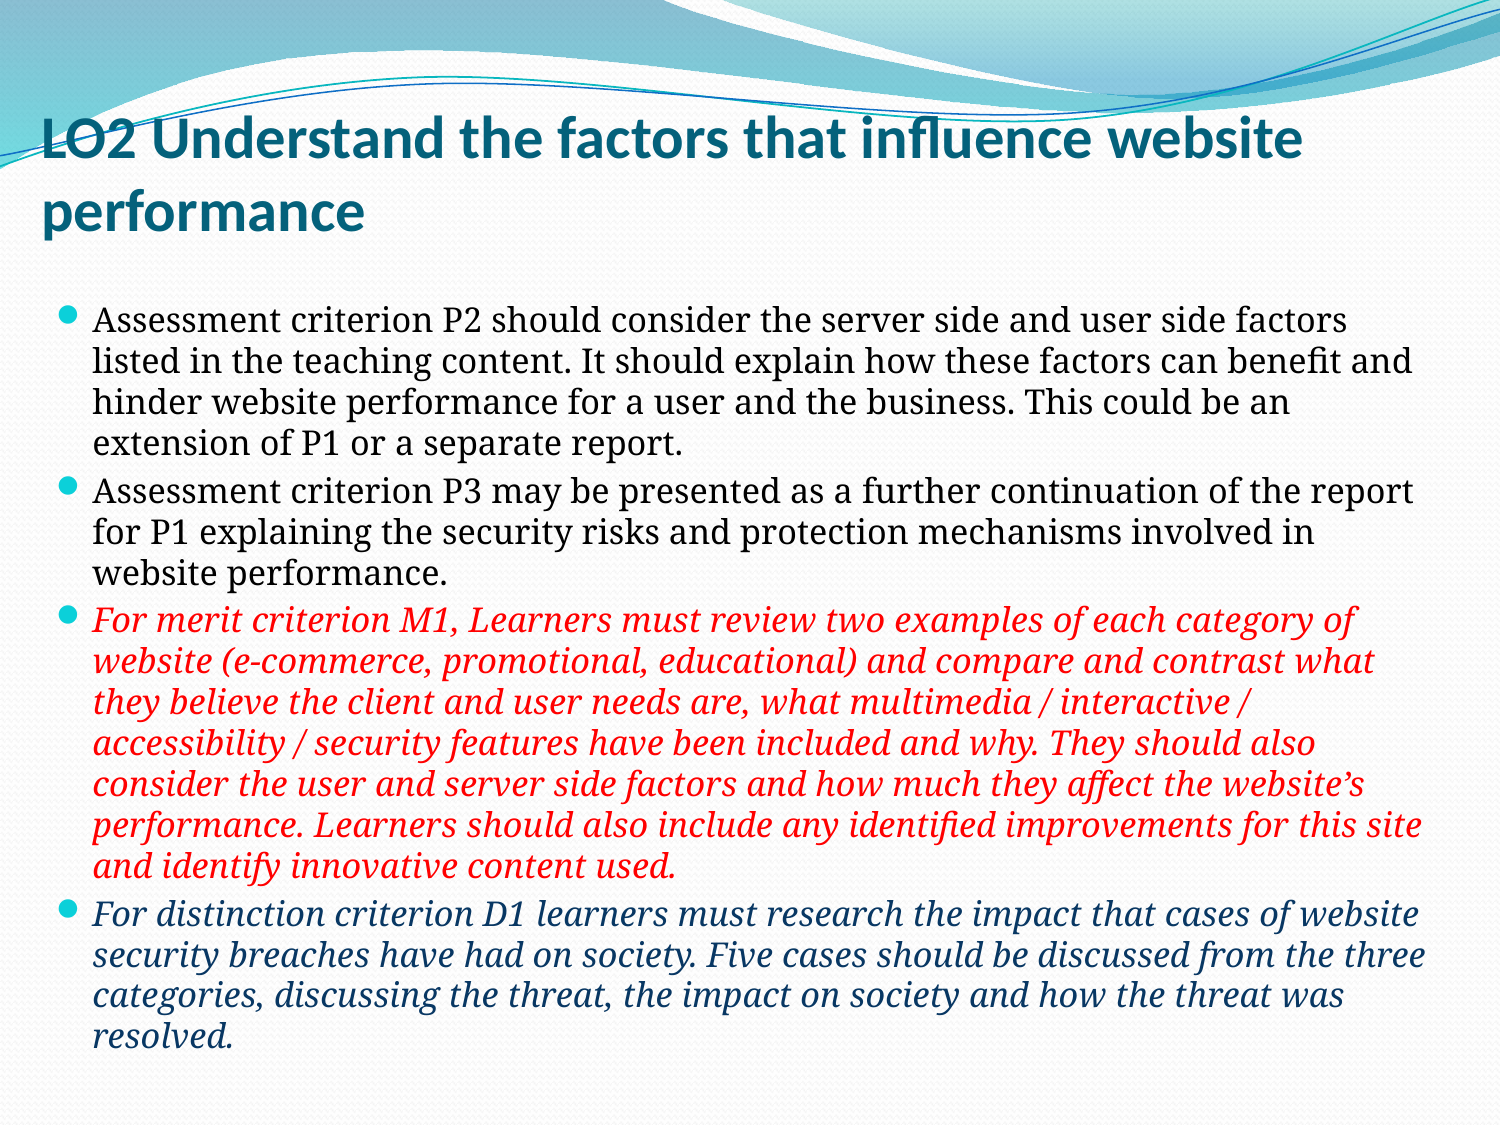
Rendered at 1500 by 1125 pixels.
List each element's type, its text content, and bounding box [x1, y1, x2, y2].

title LO2 Understand the factors that influence website performance [41, 90, 1459, 243]
list Assessment criterion P2 should consider the server side and user side factors listed in the teaching content. It should explain how these factors can benefit and hinder website performance for a user and the business. This could be an extension of P1 or a separate report. Assessment criterion P3 may be presented as a further continuation of the report for P1 explaining the security risks and protection mechanisms involved in website performance. For merit criterion M1, Learners must review two examples of each category of website (e-commerce, promotional, educational) and compare and contrast what they believe the client and user needs are, what multimedia / interactive / accessibility / security features have been included and why. They should also consider the user and server side factors and how much they affect the website’s performance. Learners should also include any identified improvements for this site and identify innovative content used. For distinction criterion D1 learners must research the impact that cases of website security breaches have had on society. Five cases should be discussed from the three categories, discussing the threat, the impact on society and how the threat was resolved. [41, 243, 1459, 1071]
